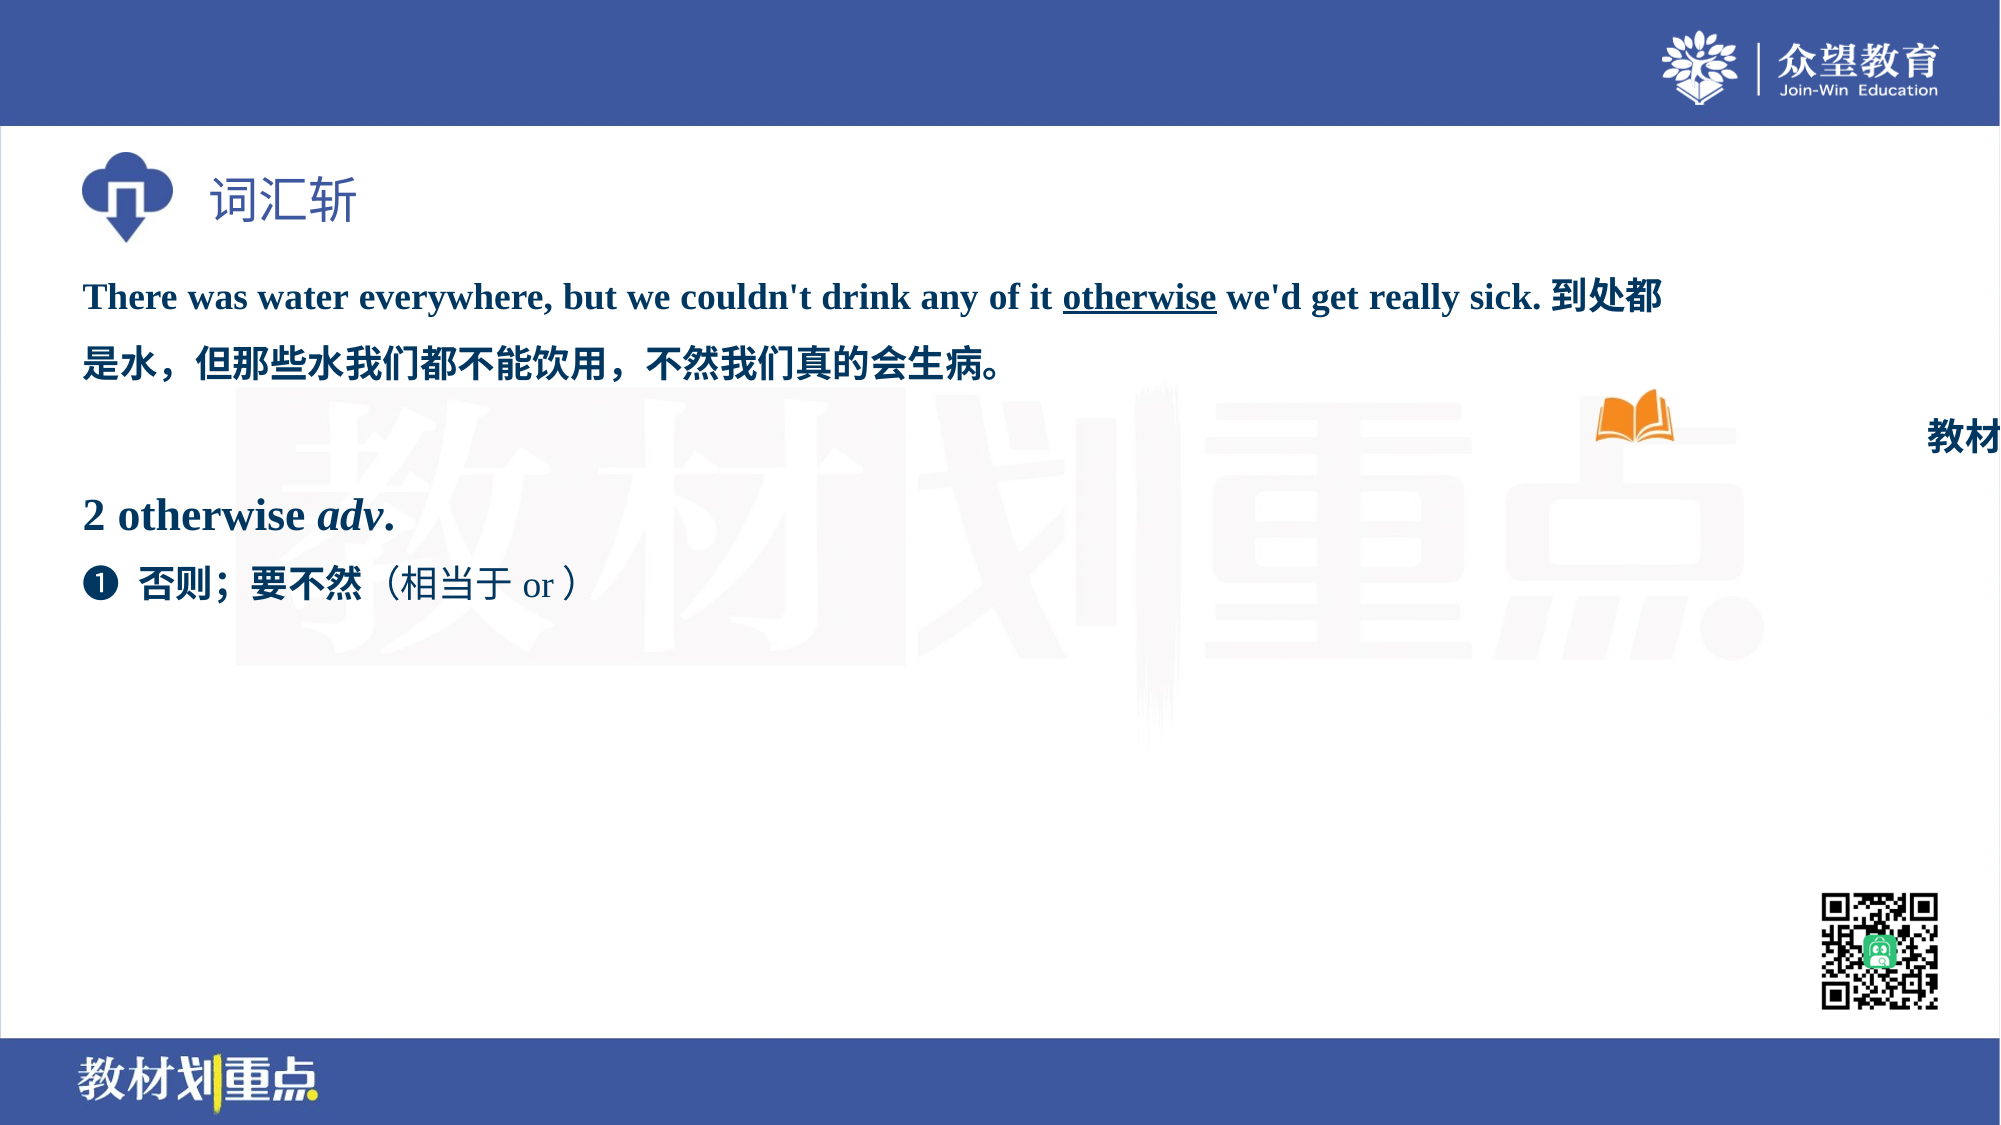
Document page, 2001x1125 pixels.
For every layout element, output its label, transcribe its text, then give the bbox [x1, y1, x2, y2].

text_box ➊ 否则；要不然（相当于or） [82, 540, 1817, 598]
picture [0, 0, 2000, 1125]
text_box There was water everywhere, but we couldn't drink any of it otherwise we'd get really sick.到处都 是水，但那些水我们都不能饮用，不然我们真的会生病。 教材P91 [82, 248, 1817, 451]
text_box 2 otherwise adv. [82, 457, 1817, 540]
